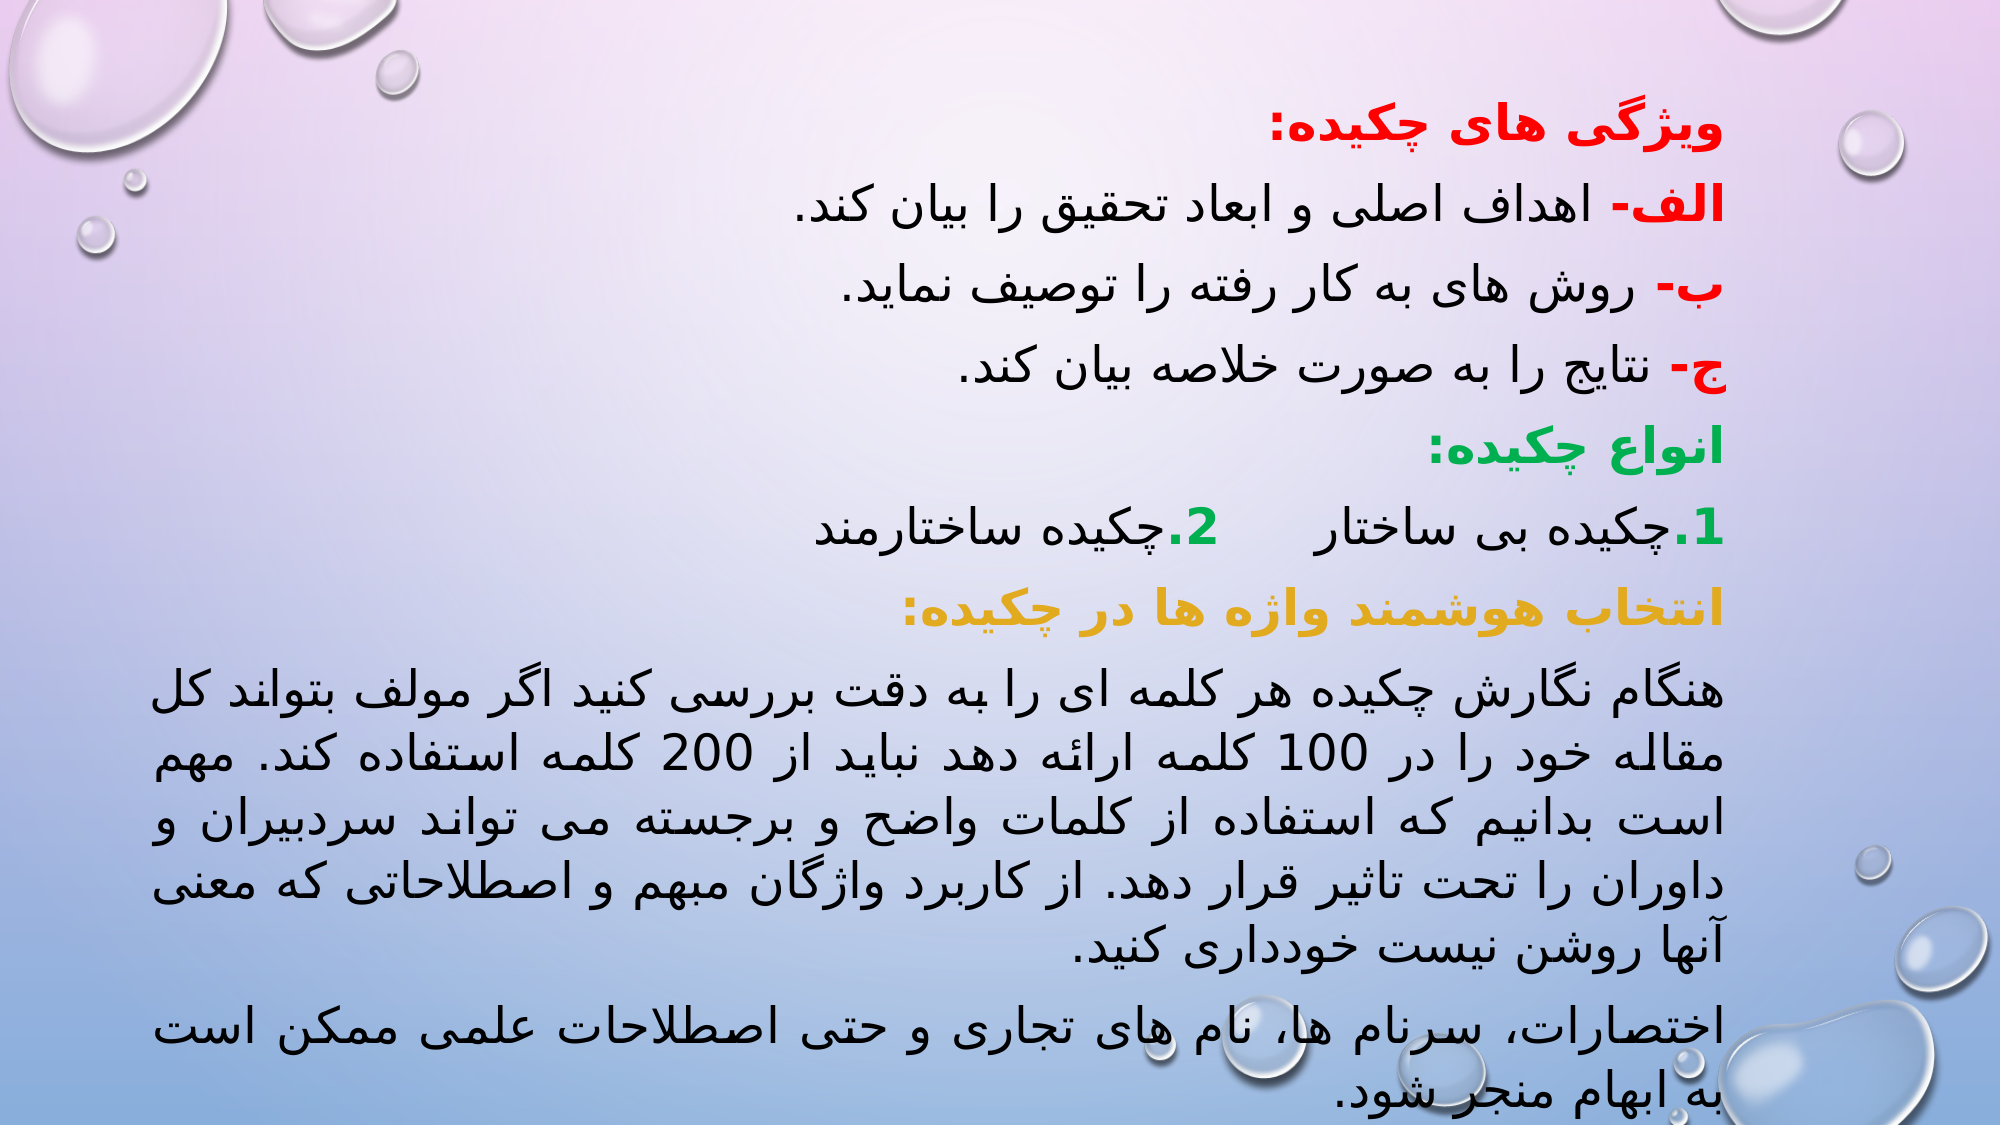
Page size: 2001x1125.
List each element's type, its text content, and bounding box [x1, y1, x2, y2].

picture [0, 0, 2000, 1125]
text_box ویژگی های چکیده: الف- اهداف اصلی و ابعاد تحقیق را بیان کند. ب- روش های به کار رفته را توصیف نماید. ج- نتایج را به صورت خلاصه بیان کند. انواع چکیده: 1.چکیده بی ساختار 2.چکیده ساختارمند انتخاب هوشمند واژه ها در چکیده: هنگام نگارش چکیده هر کلمه ای را به دقت بررسی کنید اگر مولف بتواند کل مقاله خود را در 100 کلمه ارائه دهد نباید از 200 کلمه استفاده کند. مهم است بدانیم که استفاده از کلمات واضح و برجسته می تواند سردبیران و داوران را تحت تاثیر قرار دهد. از کاربرد واژگان مبهم و اصطلاحاتی که معنی آنها روشن نیست خودداری کنید. اختصارات، سرنام ها، نام های تجاری و حتی اصطلاحات علمی ممکن است به ابهام منجر شود. [135, 78, 1741, 1125]
